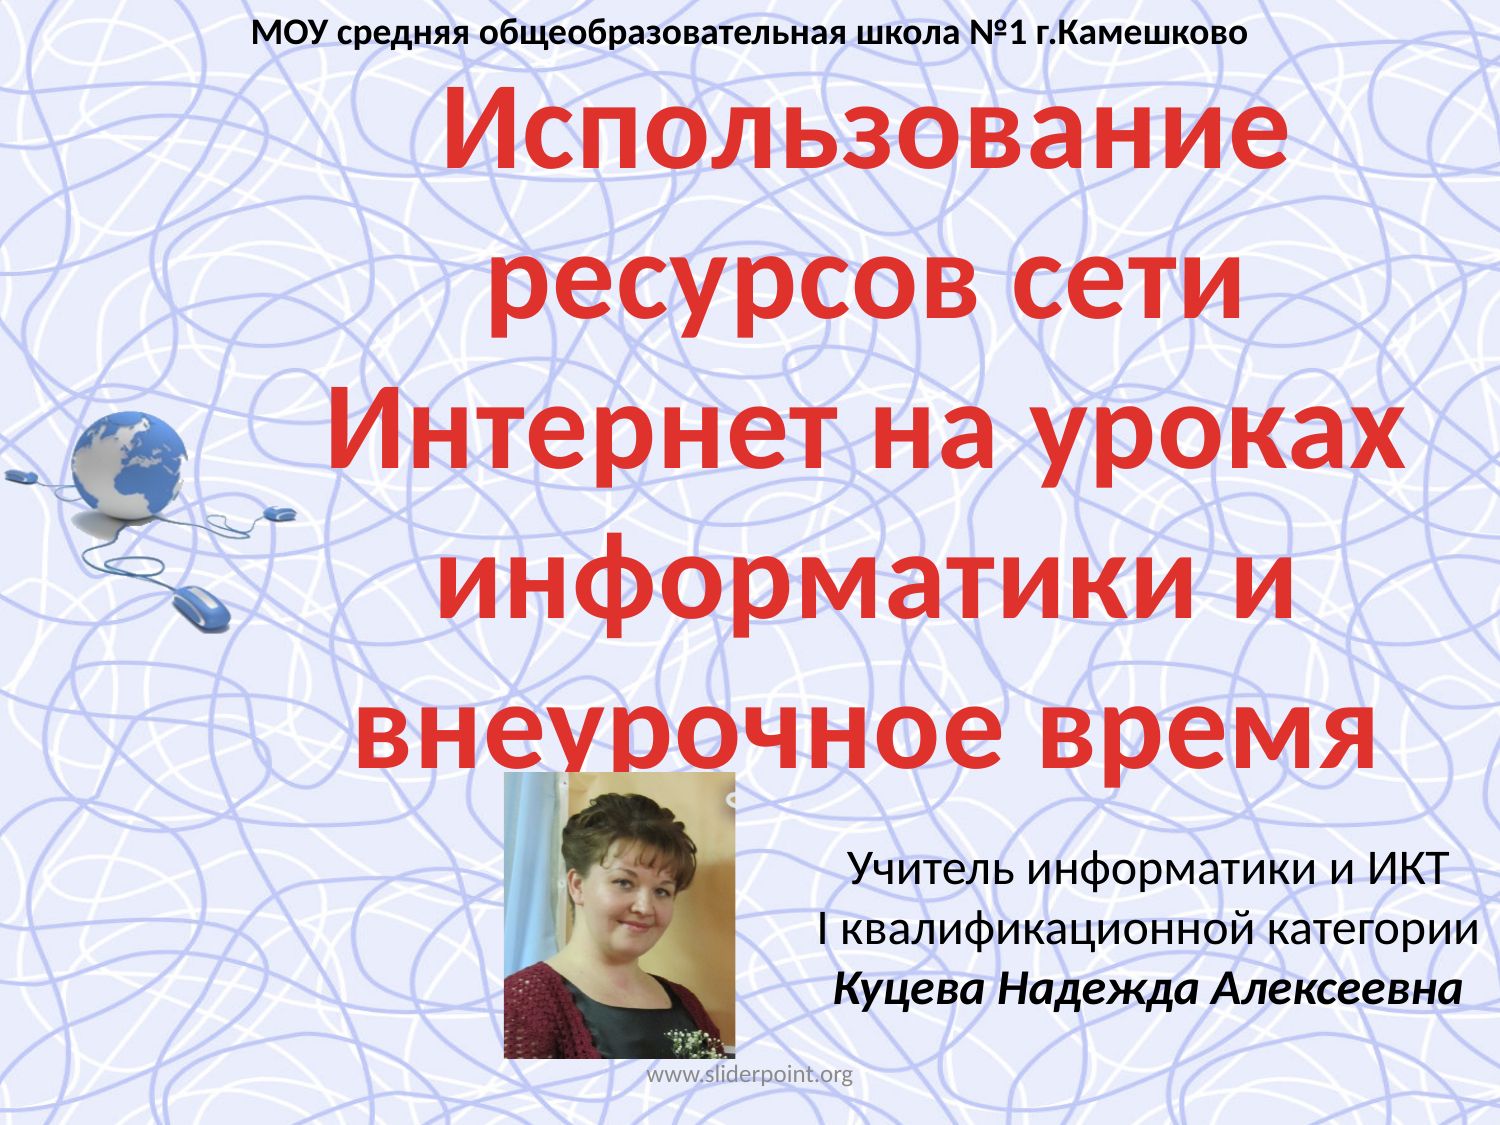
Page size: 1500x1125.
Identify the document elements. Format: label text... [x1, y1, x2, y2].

picture [0, 60, 1500, 1125]
text_box МОУ средняя общеобразовательная школа №1 г.Камешково [0, 0, 1500, 60]
footer www.sliderpoint.org [512, 1042, 988, 1103]
text_box Использование ресурсов сети Интернет на уроках информатики и внеурочное время [234, 36, 1500, 802]
text_box Учитель информатики и ИКТ I квалификационной категории Куцева Надежда Алексеевна [796, 827, 1500, 1022]
